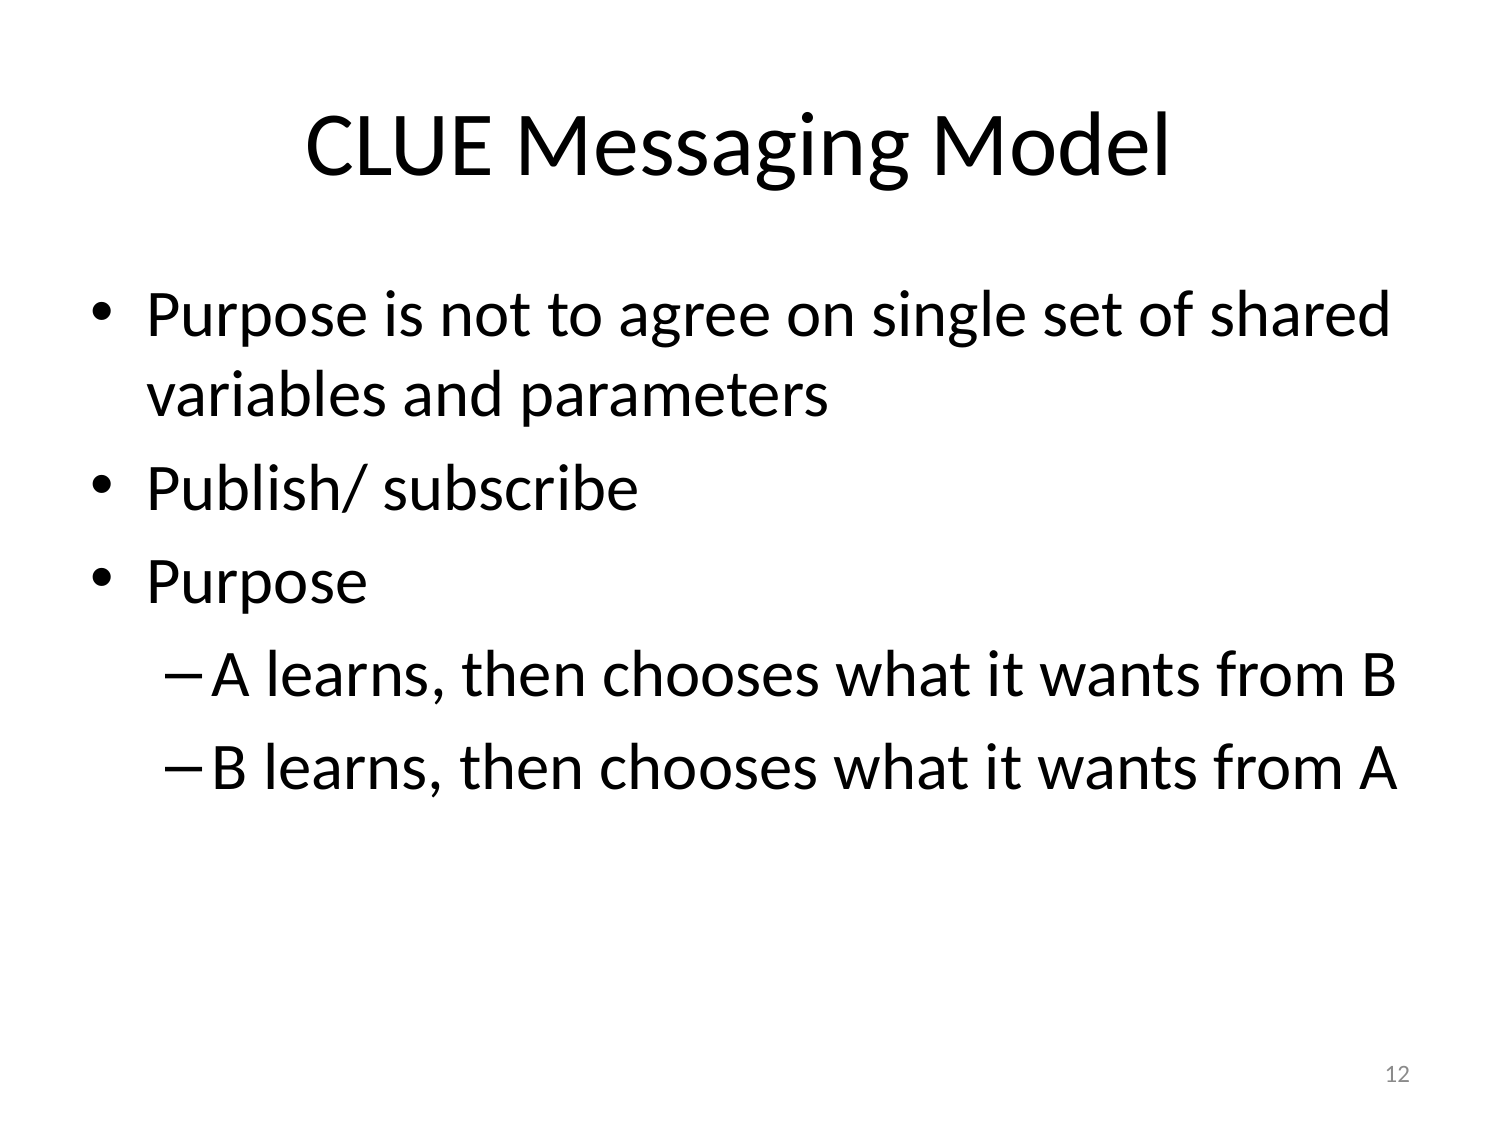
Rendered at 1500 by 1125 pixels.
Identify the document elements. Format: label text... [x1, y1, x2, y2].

slide_number 12 [1074, 1042, 1425, 1103]
list Purpose is not to agree on single set of shared variables and parameters Publish/ subscribe Purpose A learns, then chooses what it wants from B B learns, then chooses what it wants from A [75, 262, 1425, 1005]
title CLUE Messaging Model [75, 45, 1425, 233]
